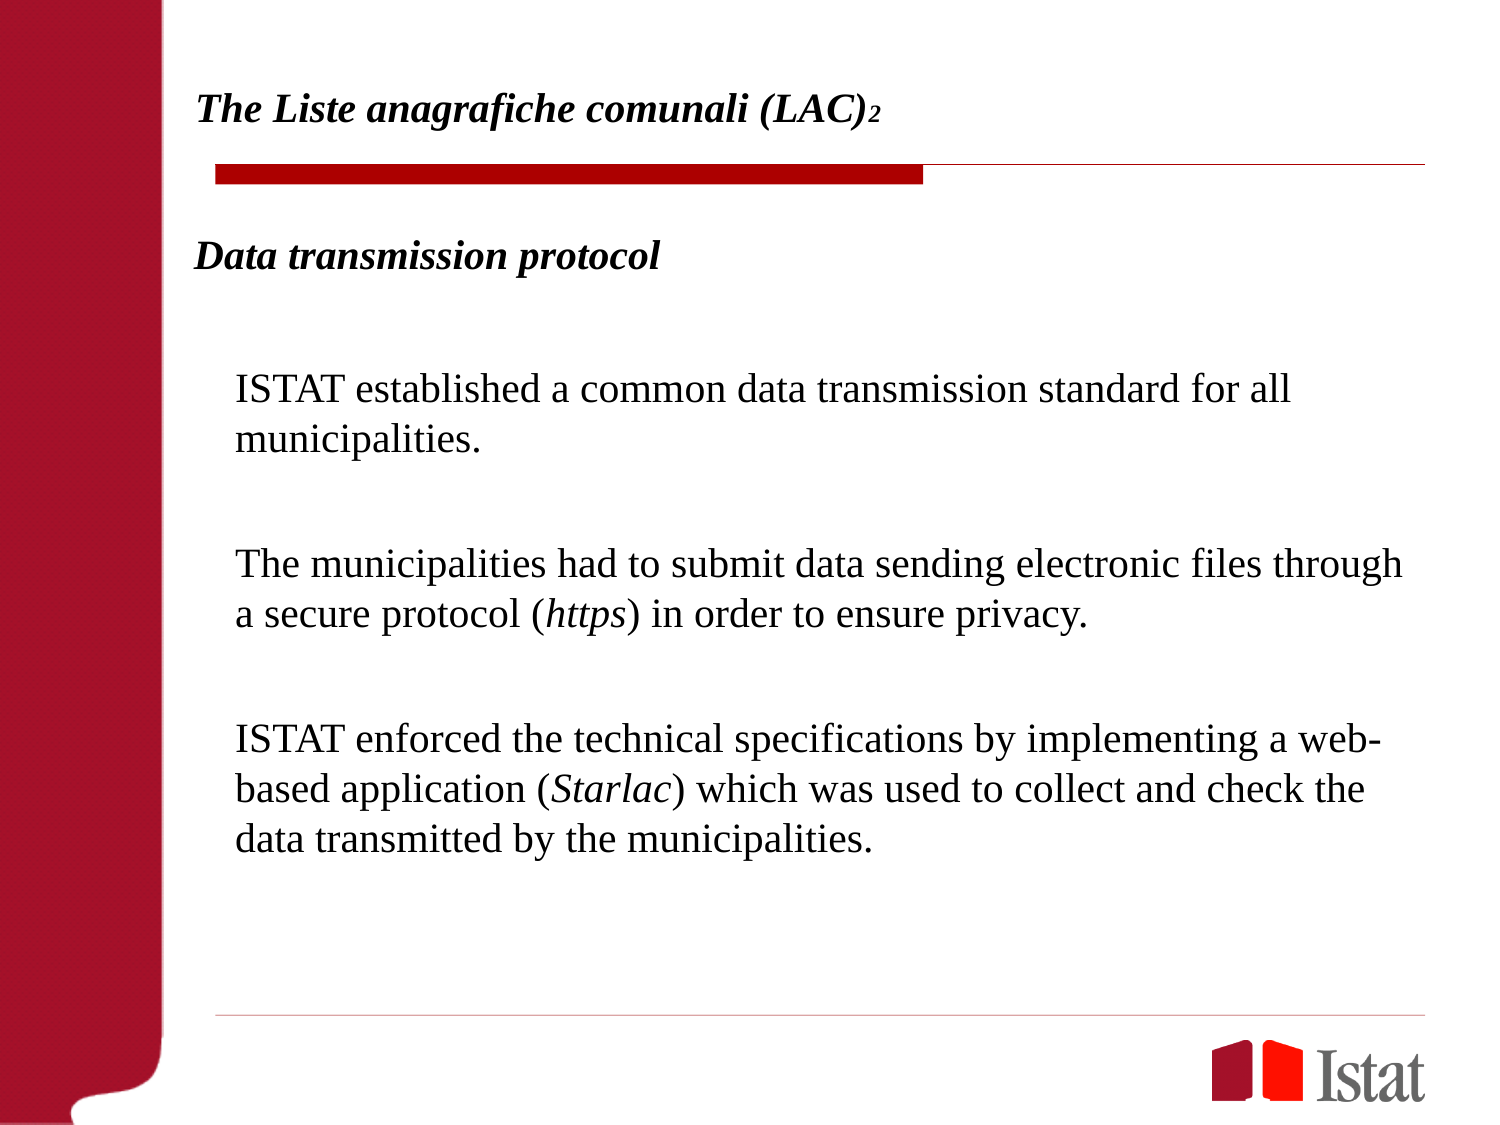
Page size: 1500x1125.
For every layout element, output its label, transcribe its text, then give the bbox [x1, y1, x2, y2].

list Data transmission protocol ISTAT established a common data transmission standard for all municipalities. The municipalities had to submit data sending electronic files through a secure protocol (https) in order to ensure privacy. ISTAT enforced the technical specifications by implementing a web-based application (Starlac) which was used to collect and check the data transmitted by the municipalities. [178, 219, 1434, 1071]
picture [1212, 1071, 1425, 1102]
title The Liste anagrafiche comunali (LAC)2 [180, 45, 1425, 167]
picture [0, 0, 164, 1125]
